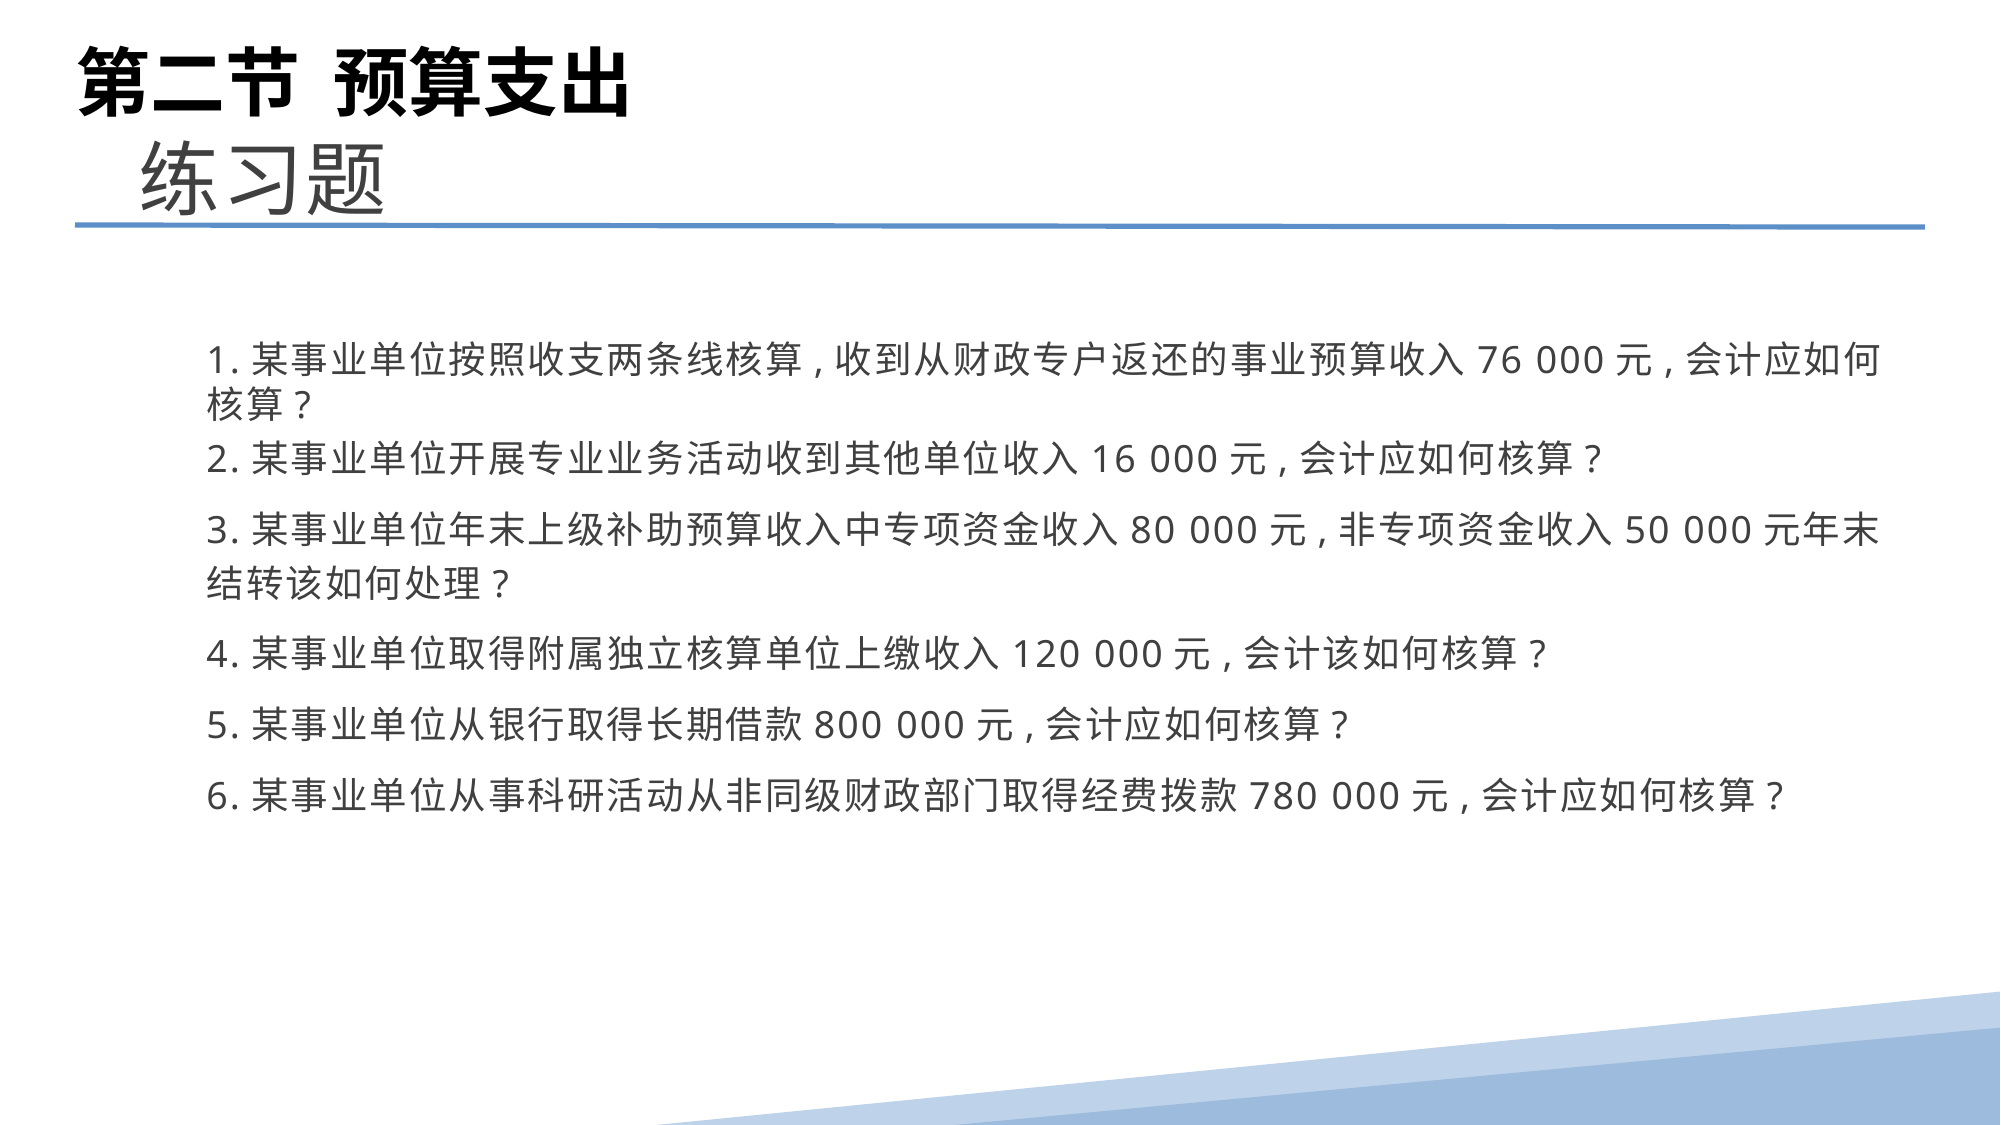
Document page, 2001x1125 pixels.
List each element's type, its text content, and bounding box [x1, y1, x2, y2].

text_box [74, 224, 1925, 228]
text_box 1.某事业单位按照收支两条线核算,收到从财政专户返还的事业预算收入76 000元,会计应如何核算? 2.某事业单位开展专业业务活动收到其他单位收入16 000元,会计应如何核算? 3.某事业单位年末上级补助预算收入中专项资金收入80 000元,非专项资金收入50 000元年末结转该如何处理? 4.某事业单位取得附属独立核算单位上缴收入120 000元,会计该如何核算? 5.某事业单位从银行取得长期借款800 000元,会计应如何核算? 6.某事业单位从事科研活动从非同级财政部门取得经费拨款780 000元,会计应如何核算? [196, 270, 1925, 953]
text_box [656, 991, 2000, 1125]
text_box 练习题 [62, 128, 1910, 227]
text_box 第二节 预算支出 [75, 24, 1925, 125]
